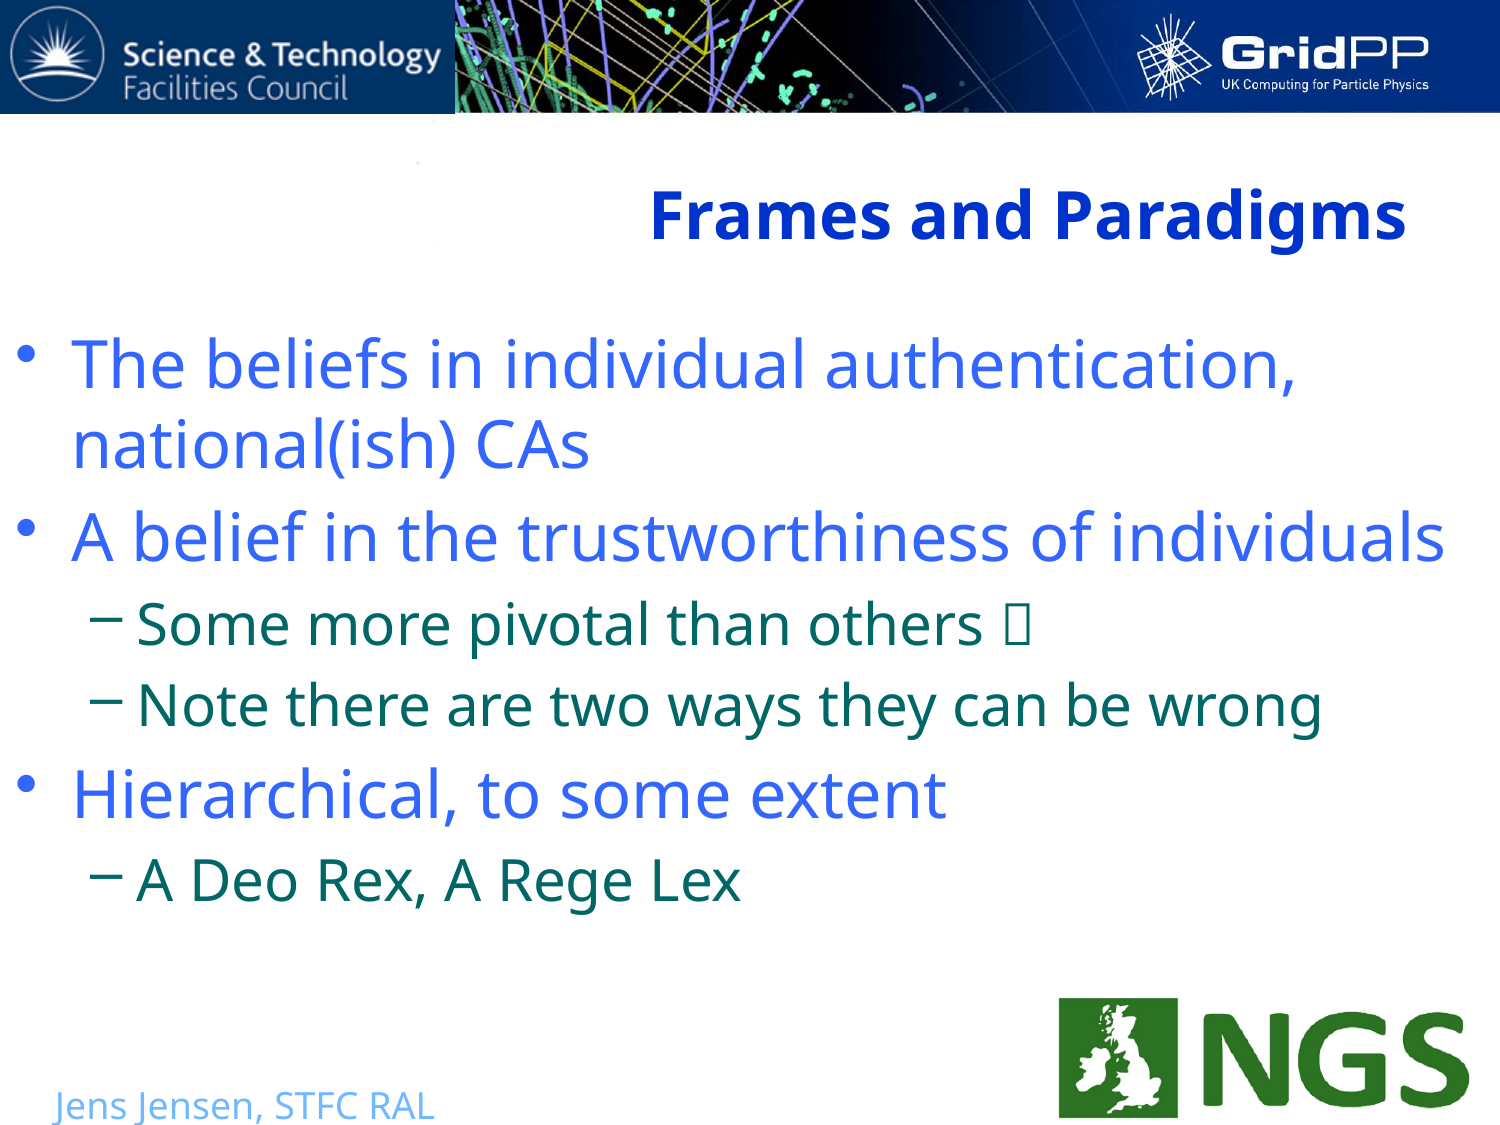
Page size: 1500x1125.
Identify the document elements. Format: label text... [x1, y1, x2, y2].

list The beliefs in individual authentication, national(ish) CAs A belief in the trustworthiness of individuals Some more pivotal than others  Note there are two ways they can be wrong Hierarchical, to some extent A Deo Rex, A Rege Lex [0, 314, 1500, 1036]
title Frames and Paradigms [584, 125, 1473, 301]
picture [0, 1036, 1500, 1125]
picture [0, 0, 1500, 314]
